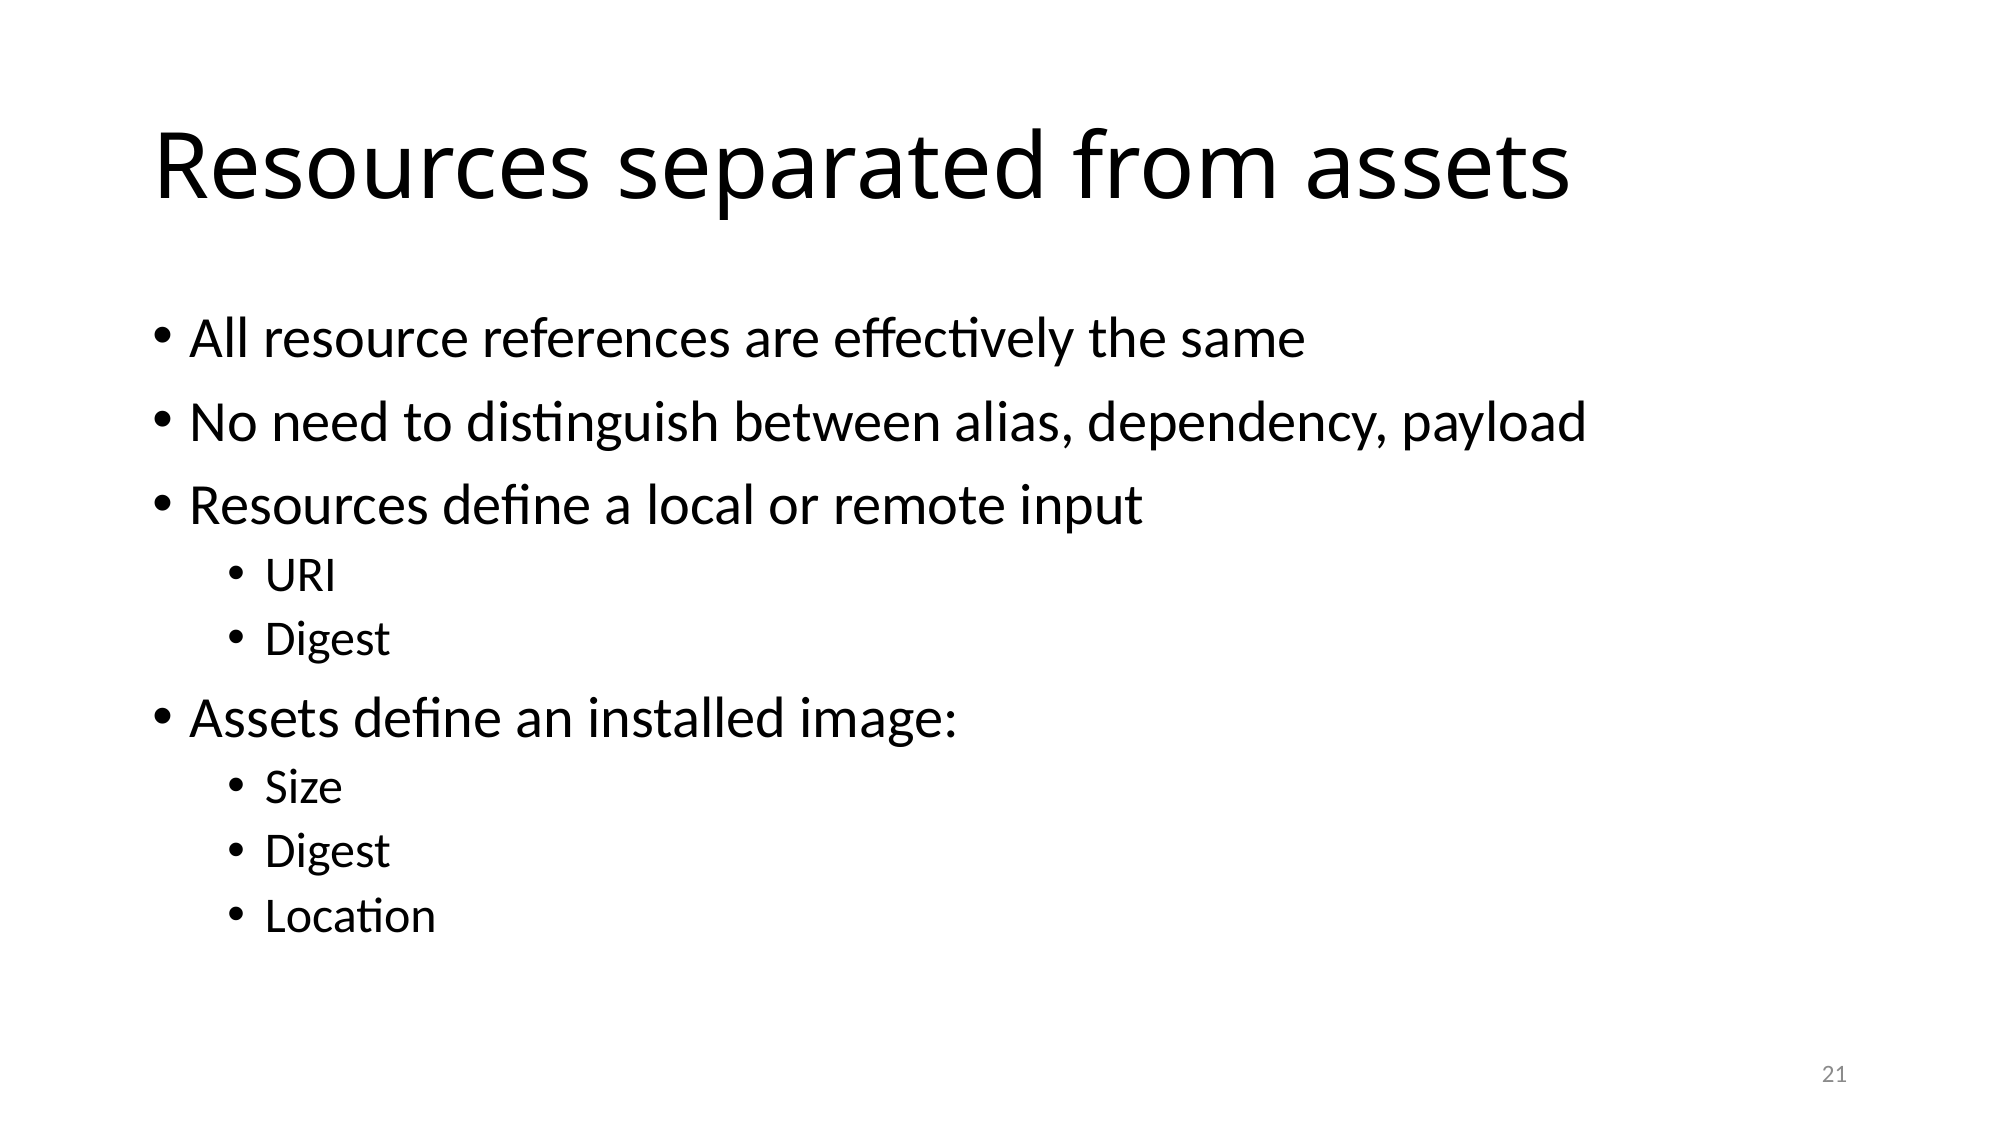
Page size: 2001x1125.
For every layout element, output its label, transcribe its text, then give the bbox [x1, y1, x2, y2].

slide_number 21 [1412, 1042, 1863, 1103]
title Resources separated from assets [137, 59, 1863, 278]
list All resource references are effectively the same No need to distinguish between alias, dependency, payload Resources define a local or remote input URI Digest Assets define an installed image: Size Digest Location [137, 299, 1863, 1014]
